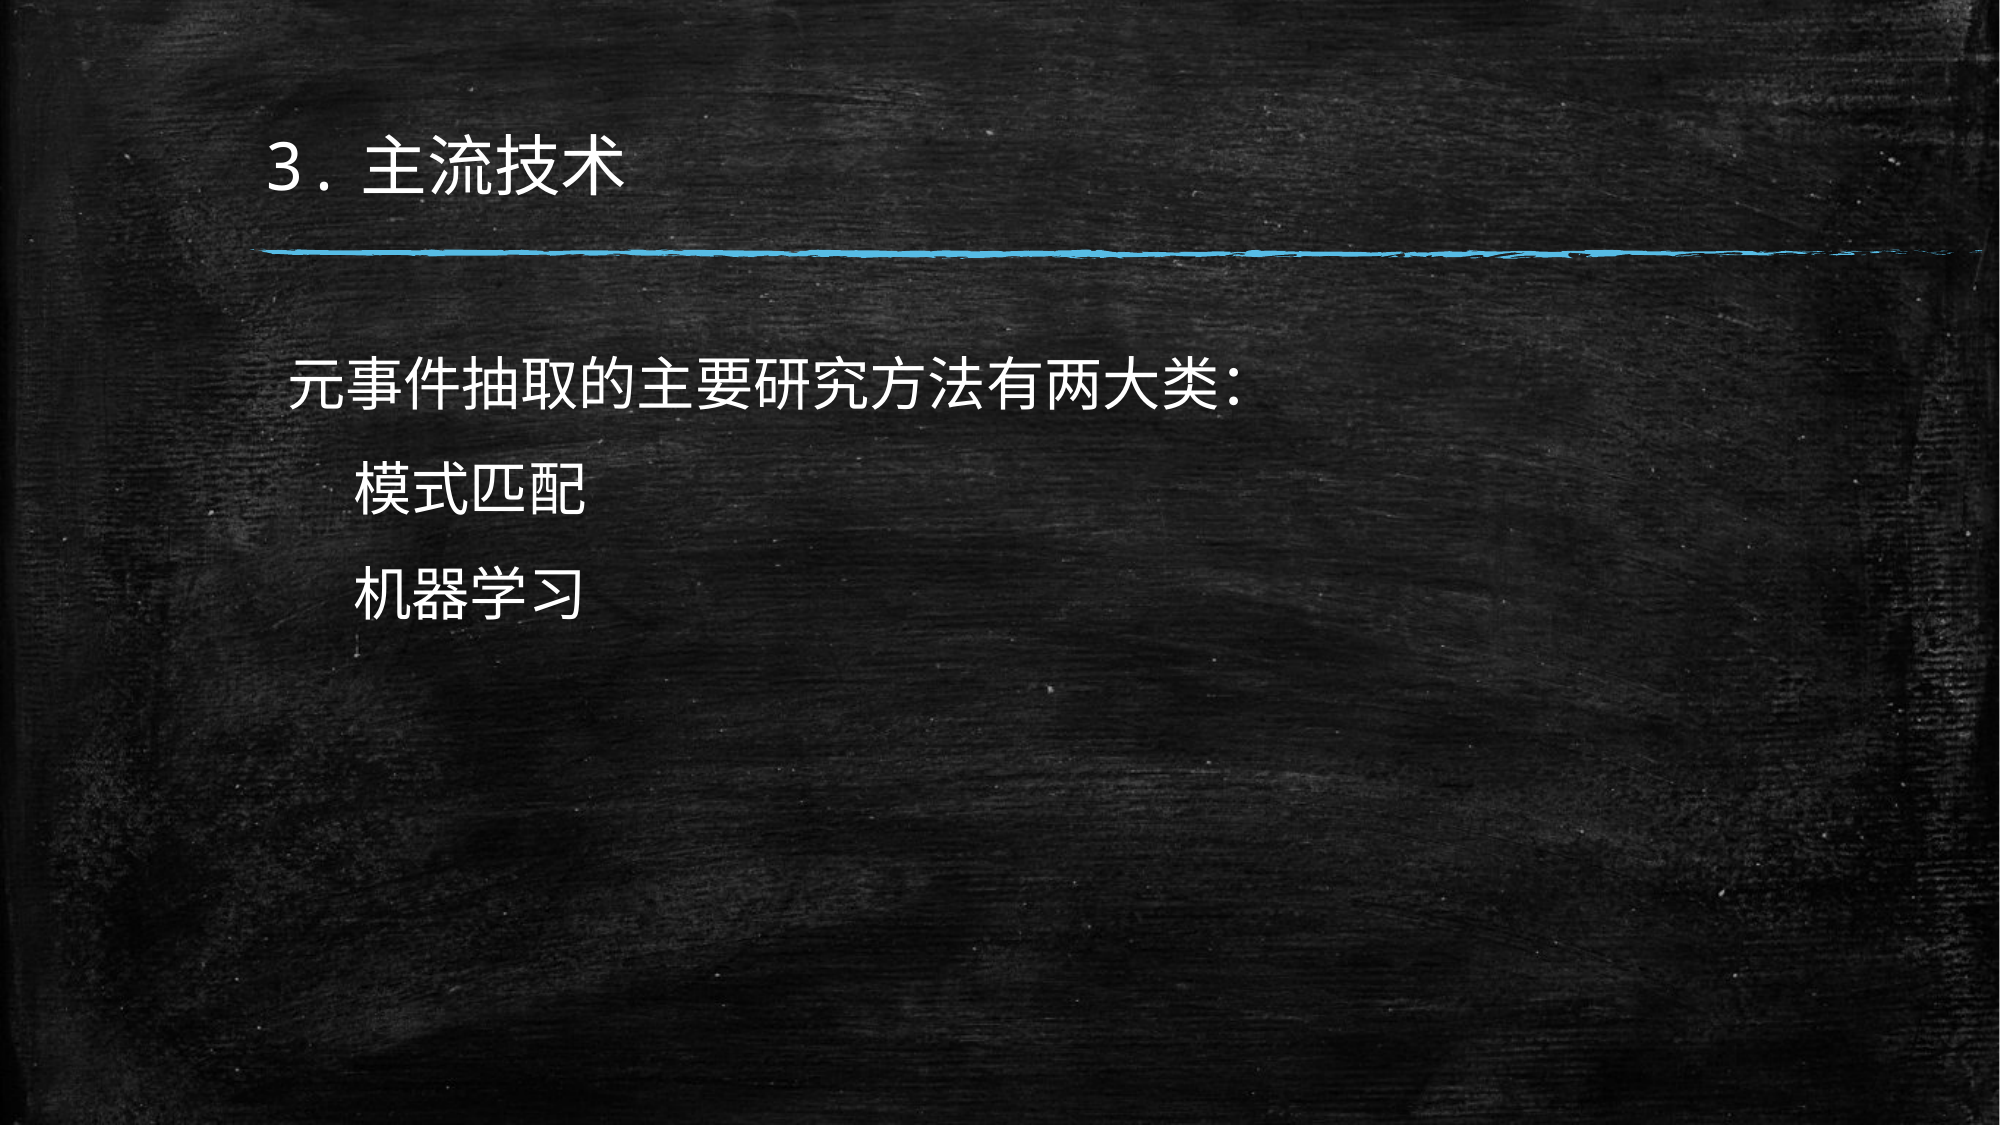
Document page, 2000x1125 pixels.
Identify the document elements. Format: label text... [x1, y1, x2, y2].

title 3.主流技术 [249, 45, 1750, 213]
text_box 元事件抽取的主要研究方法有两大类： 模式匹配 机器学习 [272, 305, 1932, 635]
